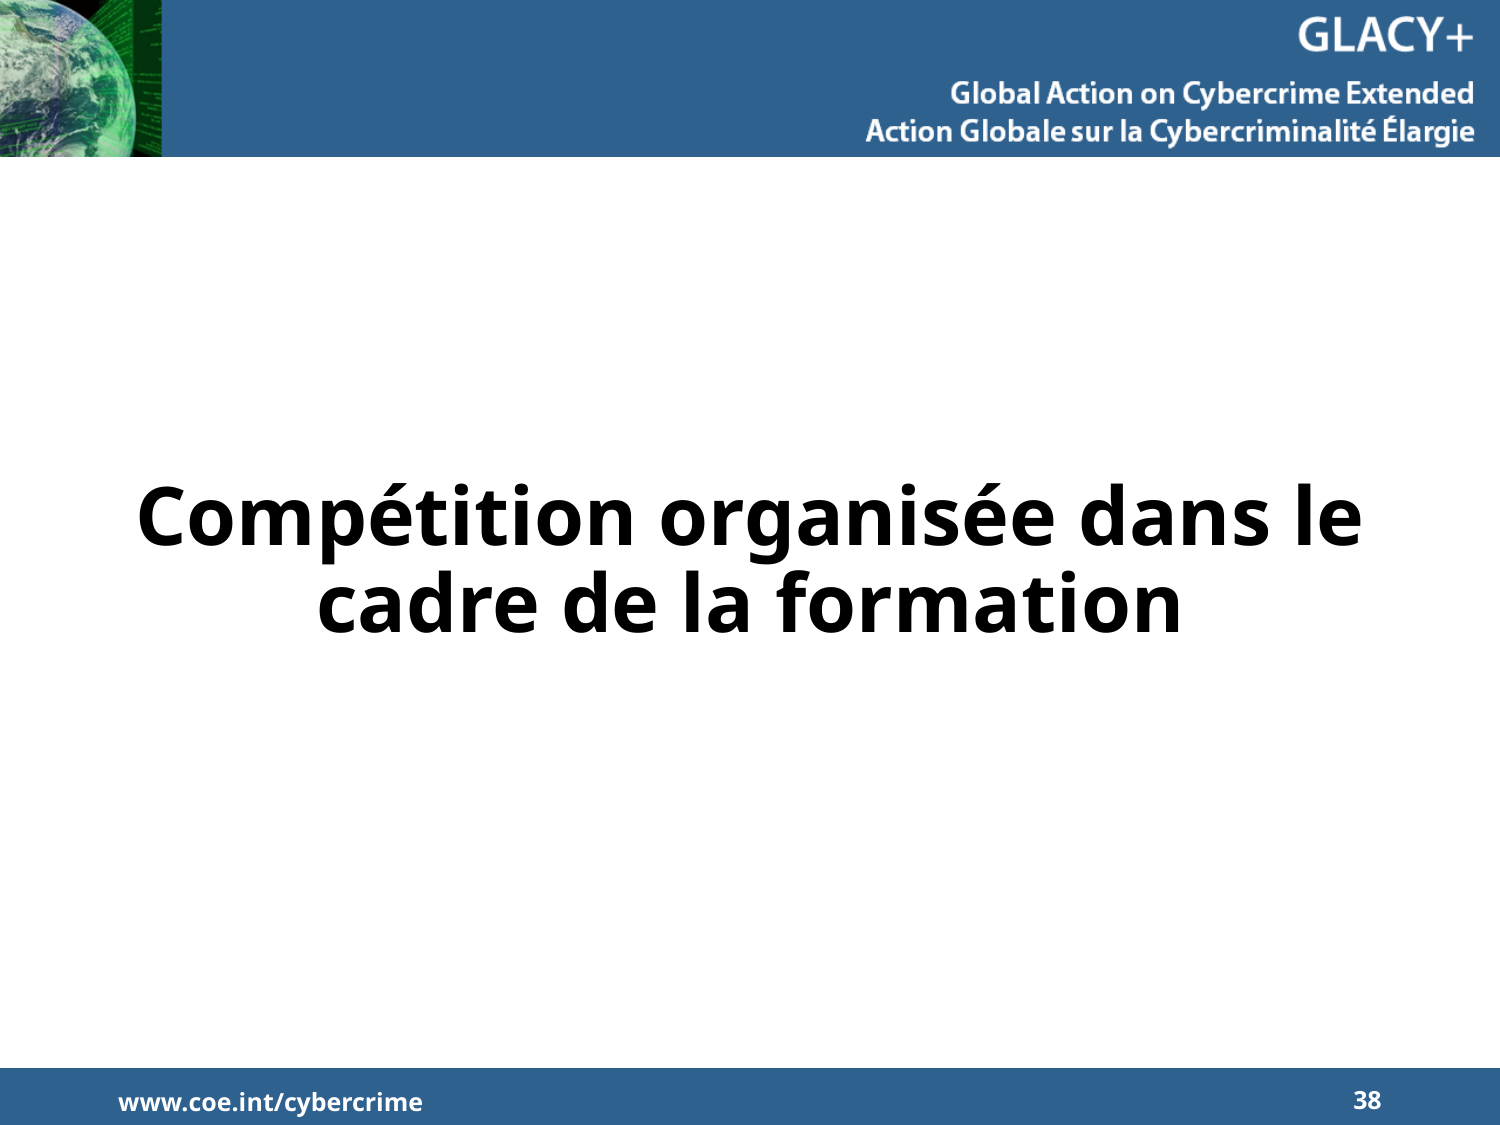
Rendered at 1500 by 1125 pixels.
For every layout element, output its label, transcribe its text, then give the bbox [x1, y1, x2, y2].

title Compétition organisée dans le cadre de la formation [103, 467, 1397, 658]
picture [0, 0, 1500, 157]
slide_number www.coe.int/cybercrime [103, 1071, 491, 1125]
slide_number 38 [1059, 1071, 1397, 1125]
